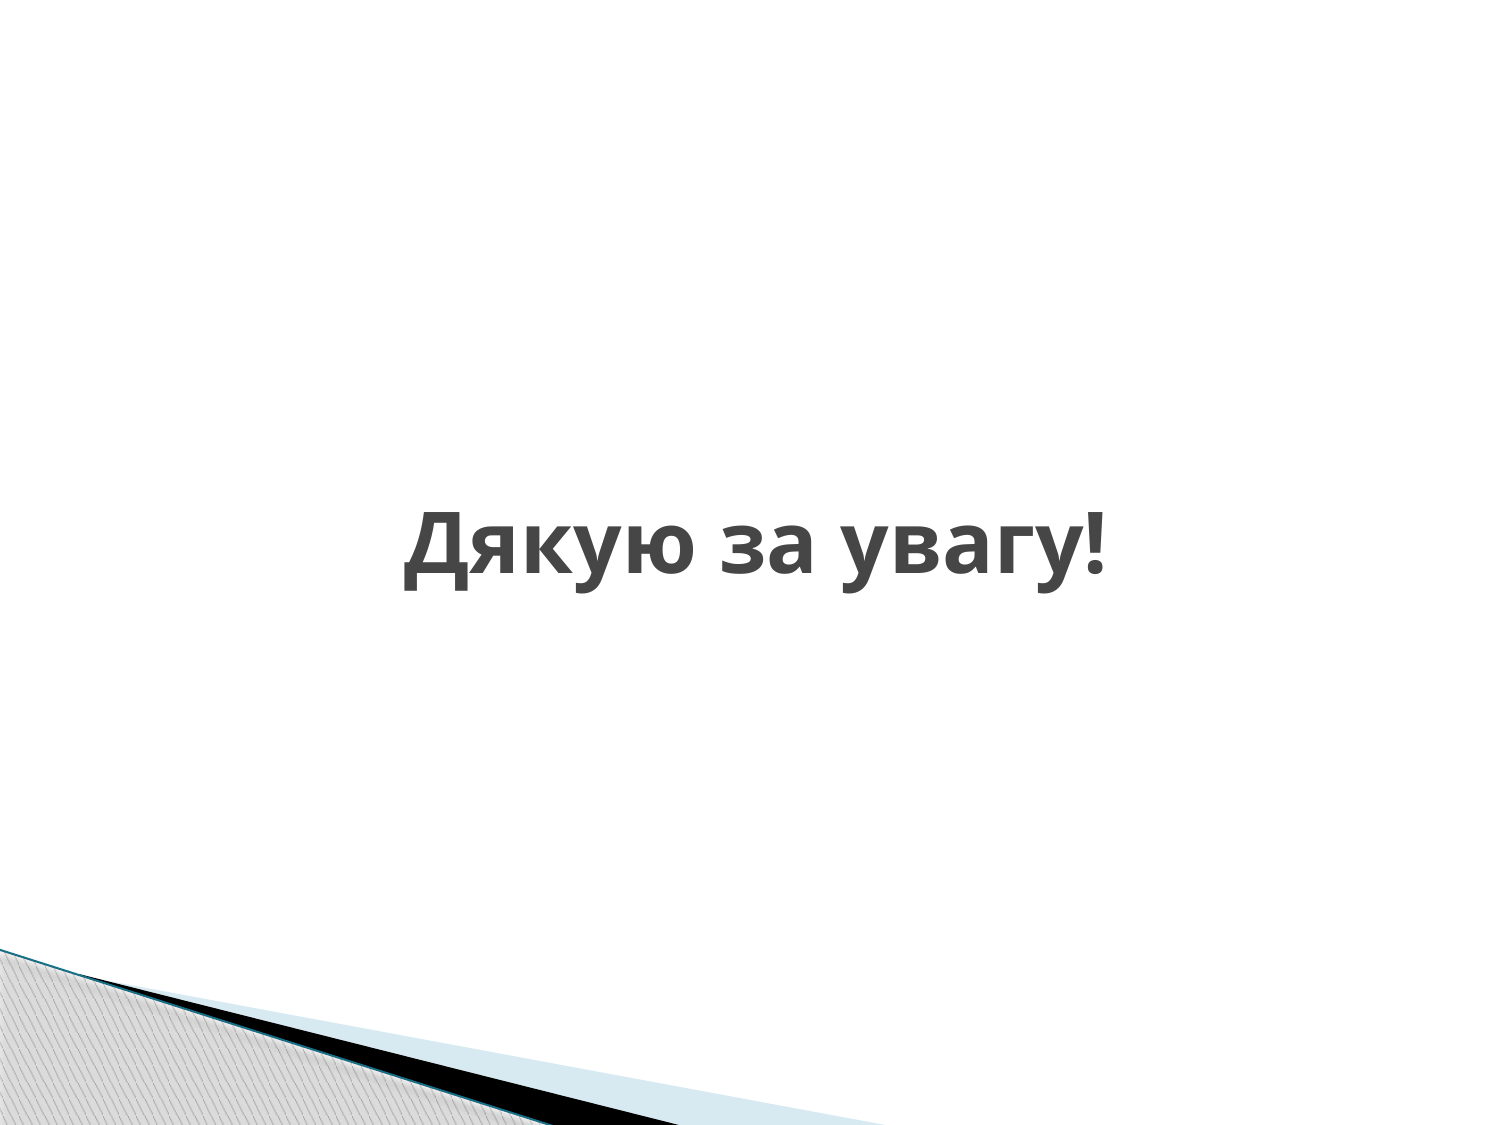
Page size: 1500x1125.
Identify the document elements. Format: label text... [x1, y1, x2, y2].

title Дякую за увагу! [82, 445, 1432, 633]
